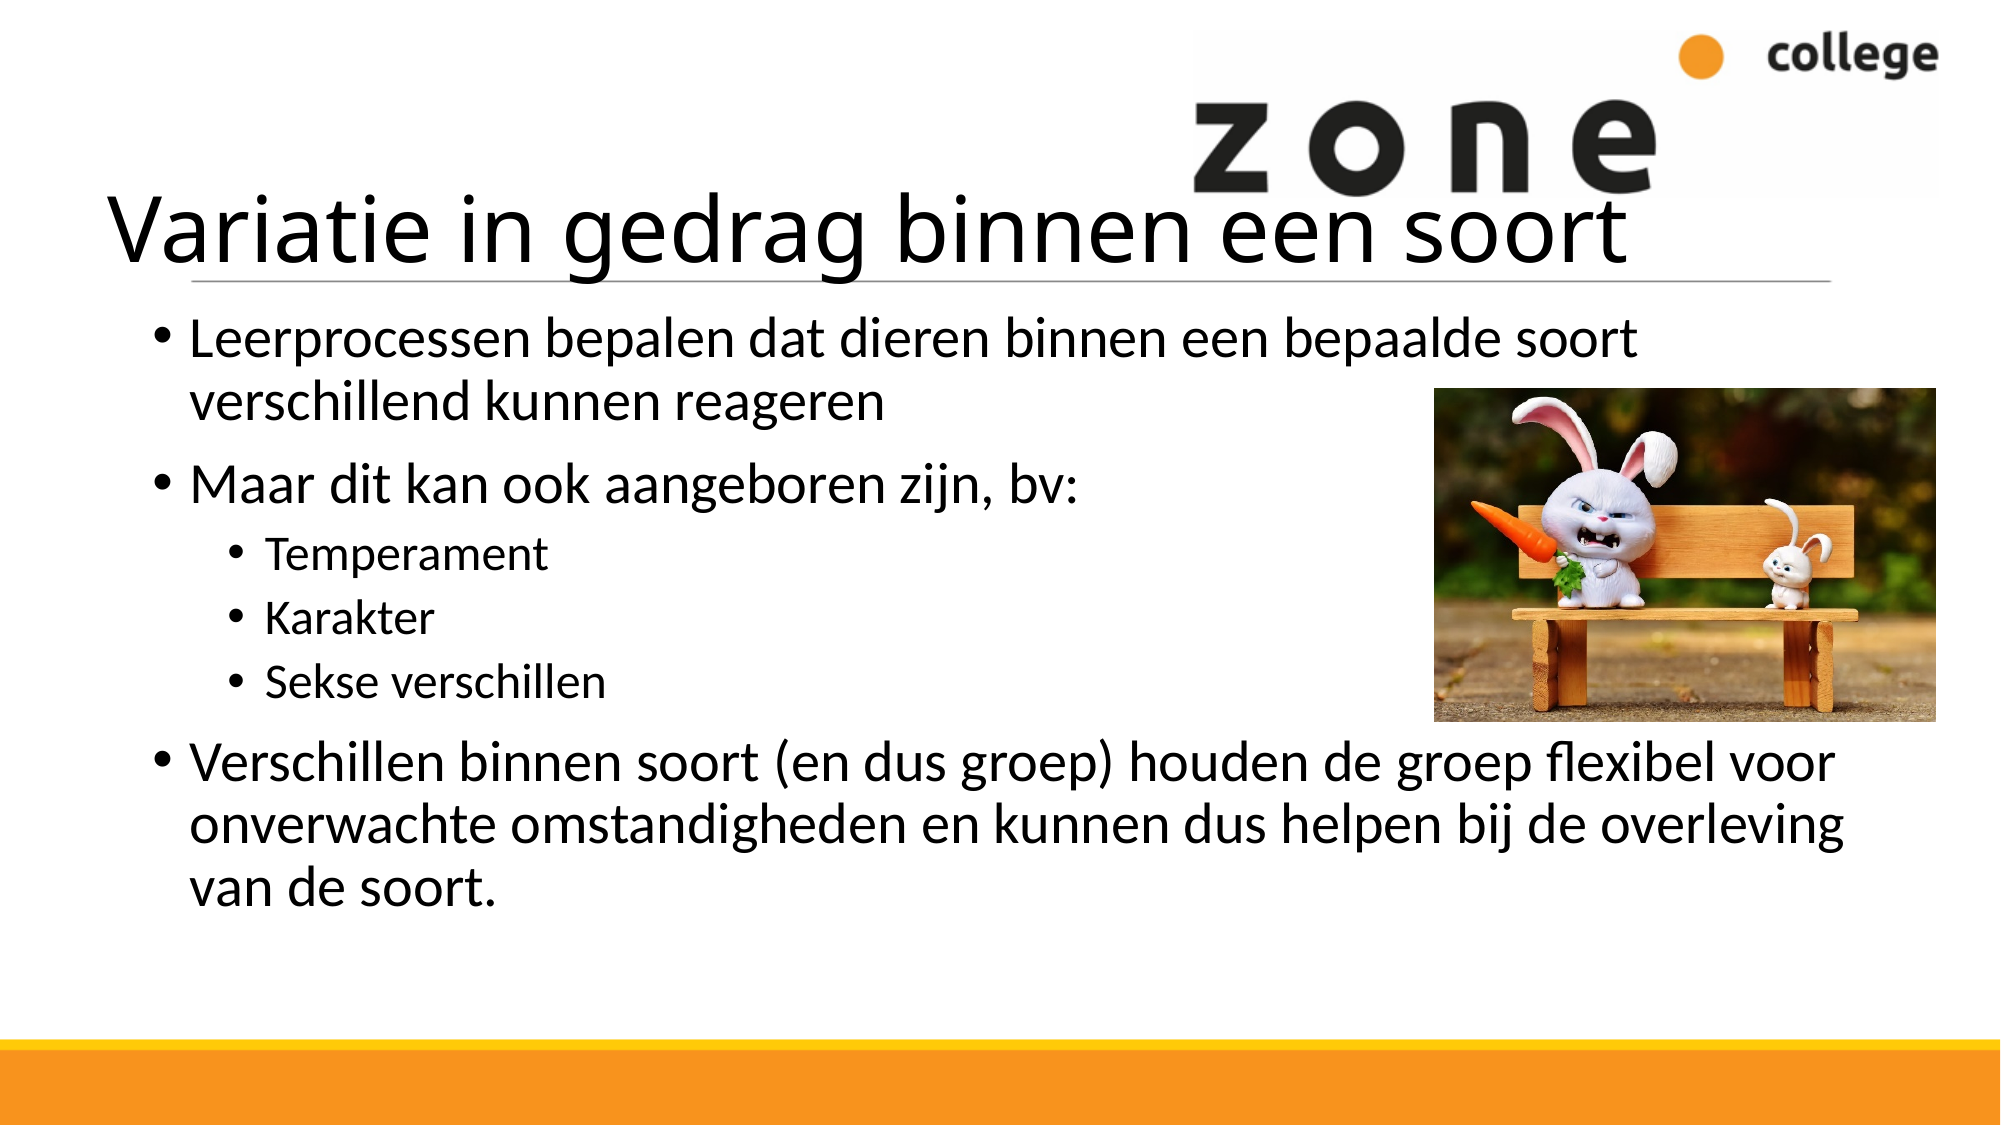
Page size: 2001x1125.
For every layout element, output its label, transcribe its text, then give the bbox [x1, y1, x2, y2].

picture [0, 0, 2001, 1125]
list Leerprocessen bepalen dat dieren binnen een bepaalde soort verschillend kunnen reageren Maar dit kan ook aangeboren zijn, bv: Temperament Karakter Sekse verschillen Verschillen binnen soort (en dus groep) houden de groep flexibel voor onverwachte omstandigheden en kunnen dus helpen bij de overleving van de soort. [137, 299, 1863, 1014]
title Variatie in gedrag binnen een soort [92, 123, 1818, 342]
